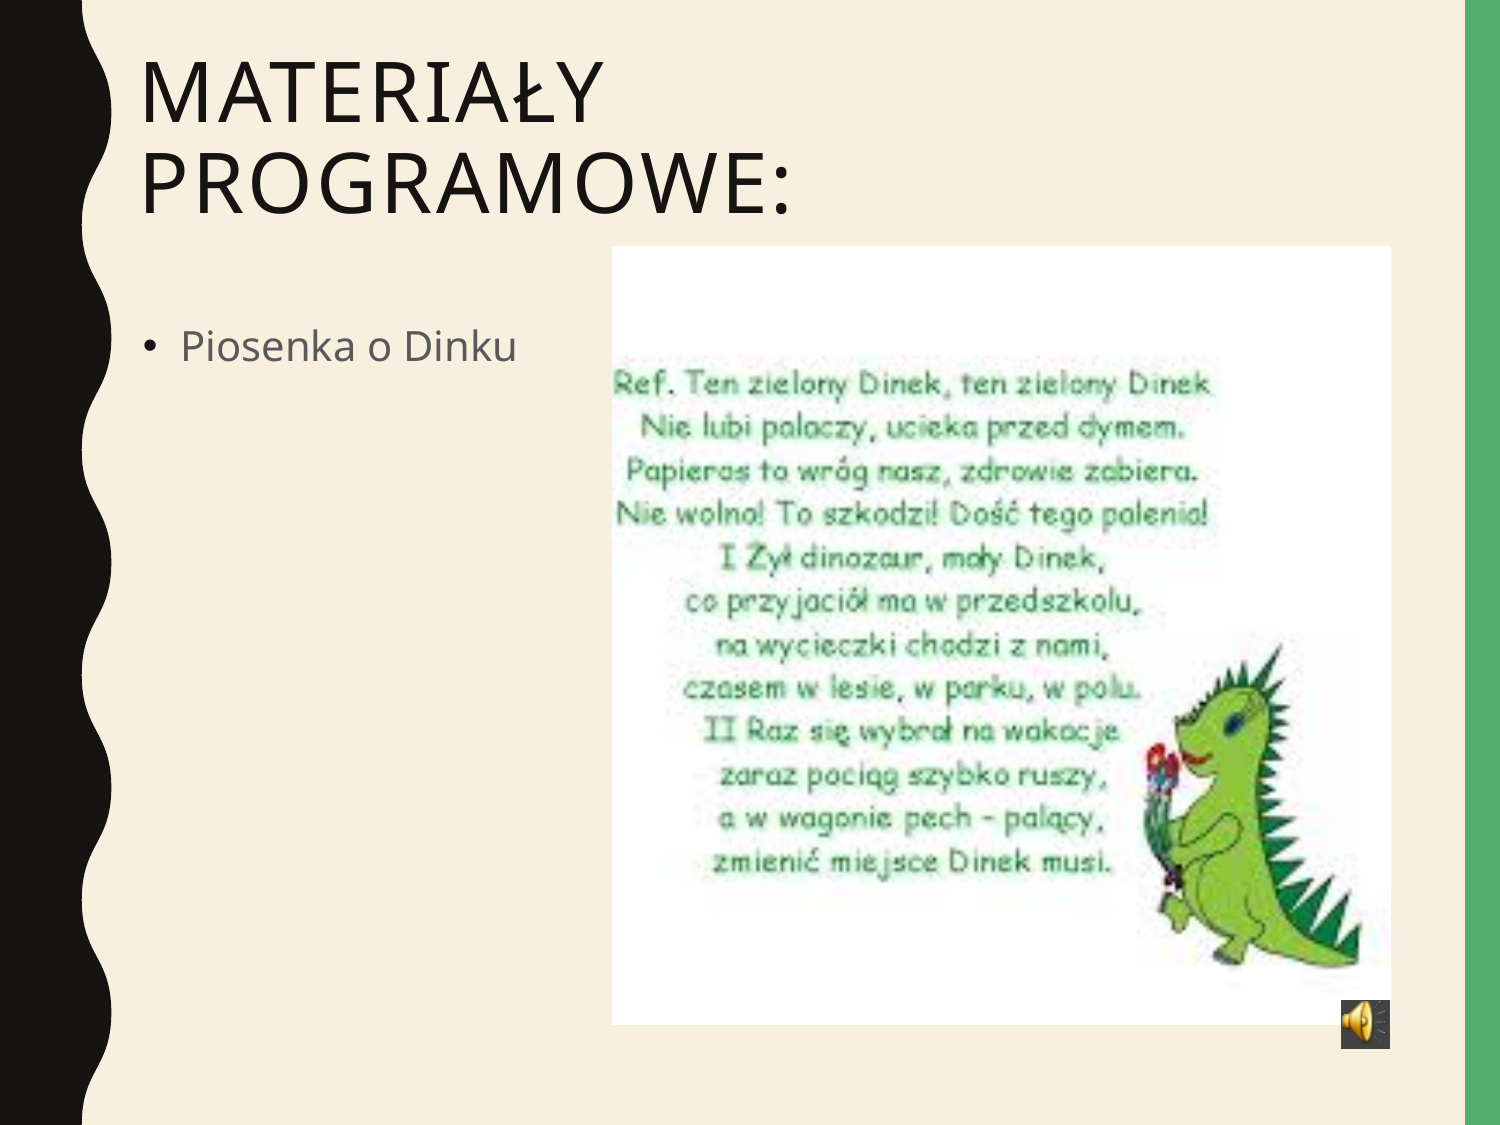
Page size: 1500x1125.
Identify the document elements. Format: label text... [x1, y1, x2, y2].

picture [612, 246, 1391, 1050]
title Materiały programowe: [123, 42, 847, 243]
list Piosenka o Dinku [127, 307, 612, 816]
